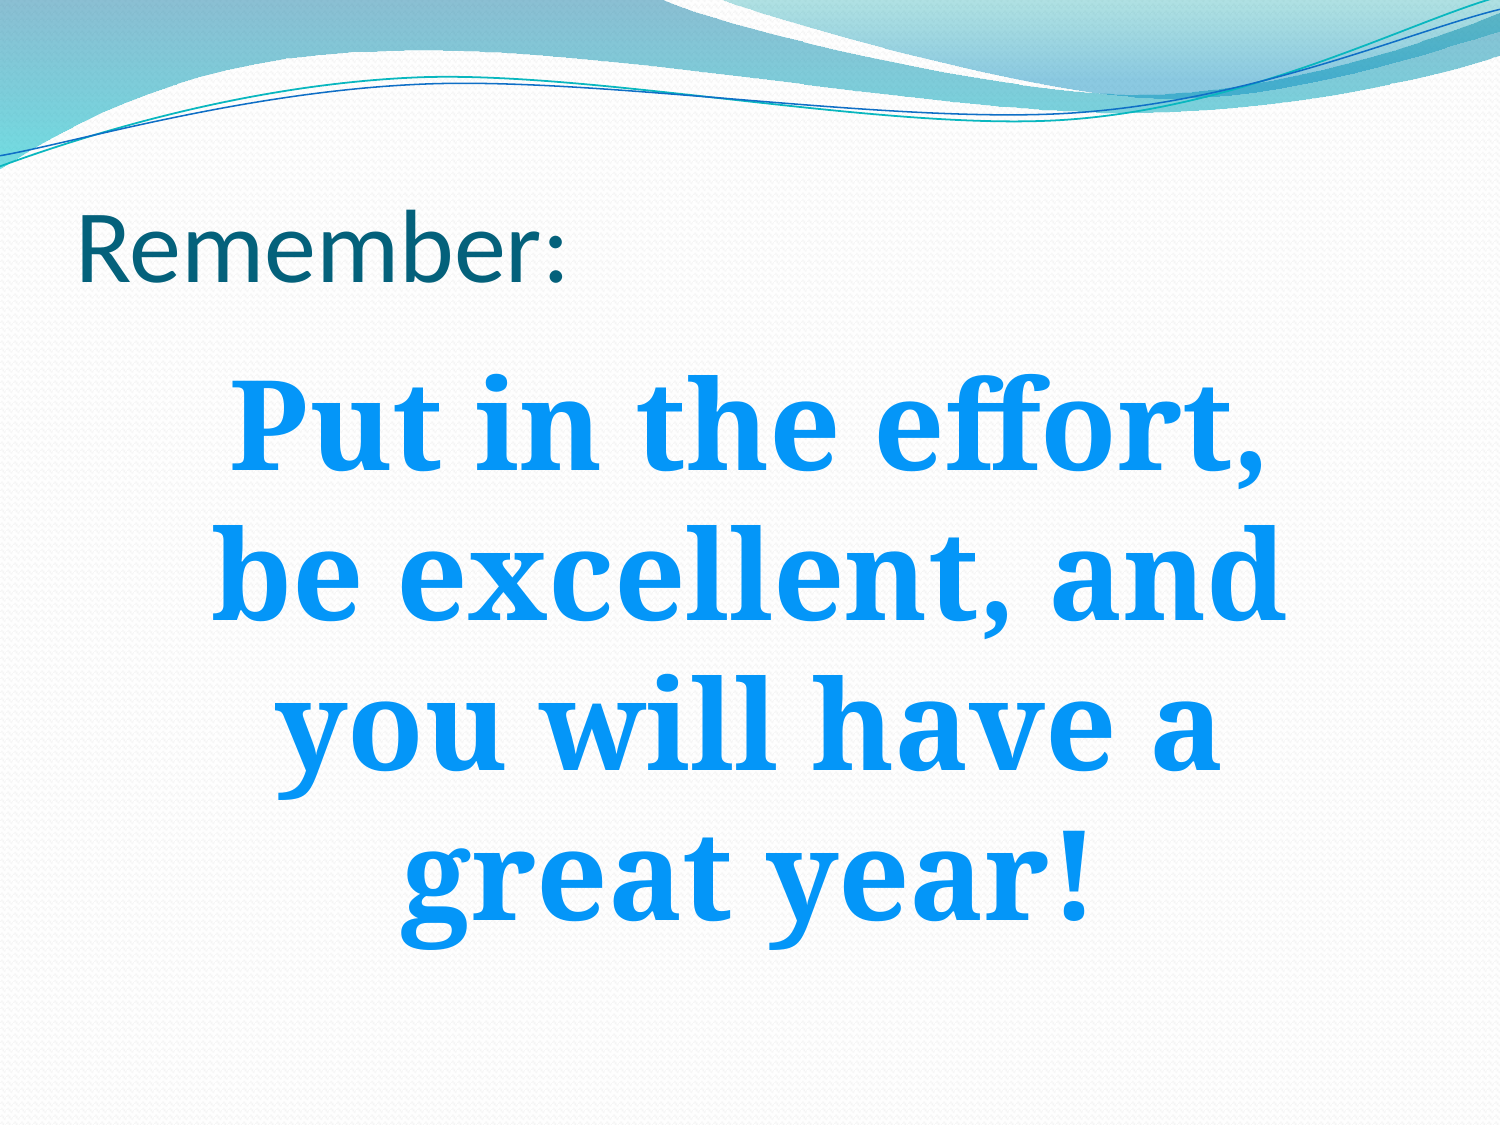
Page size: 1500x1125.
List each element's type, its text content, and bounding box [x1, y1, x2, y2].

title Remember: [75, 115, 1425, 303]
text_box Put in the effort, be excellent, and you will have a great year! [149, 337, 1351, 953]
